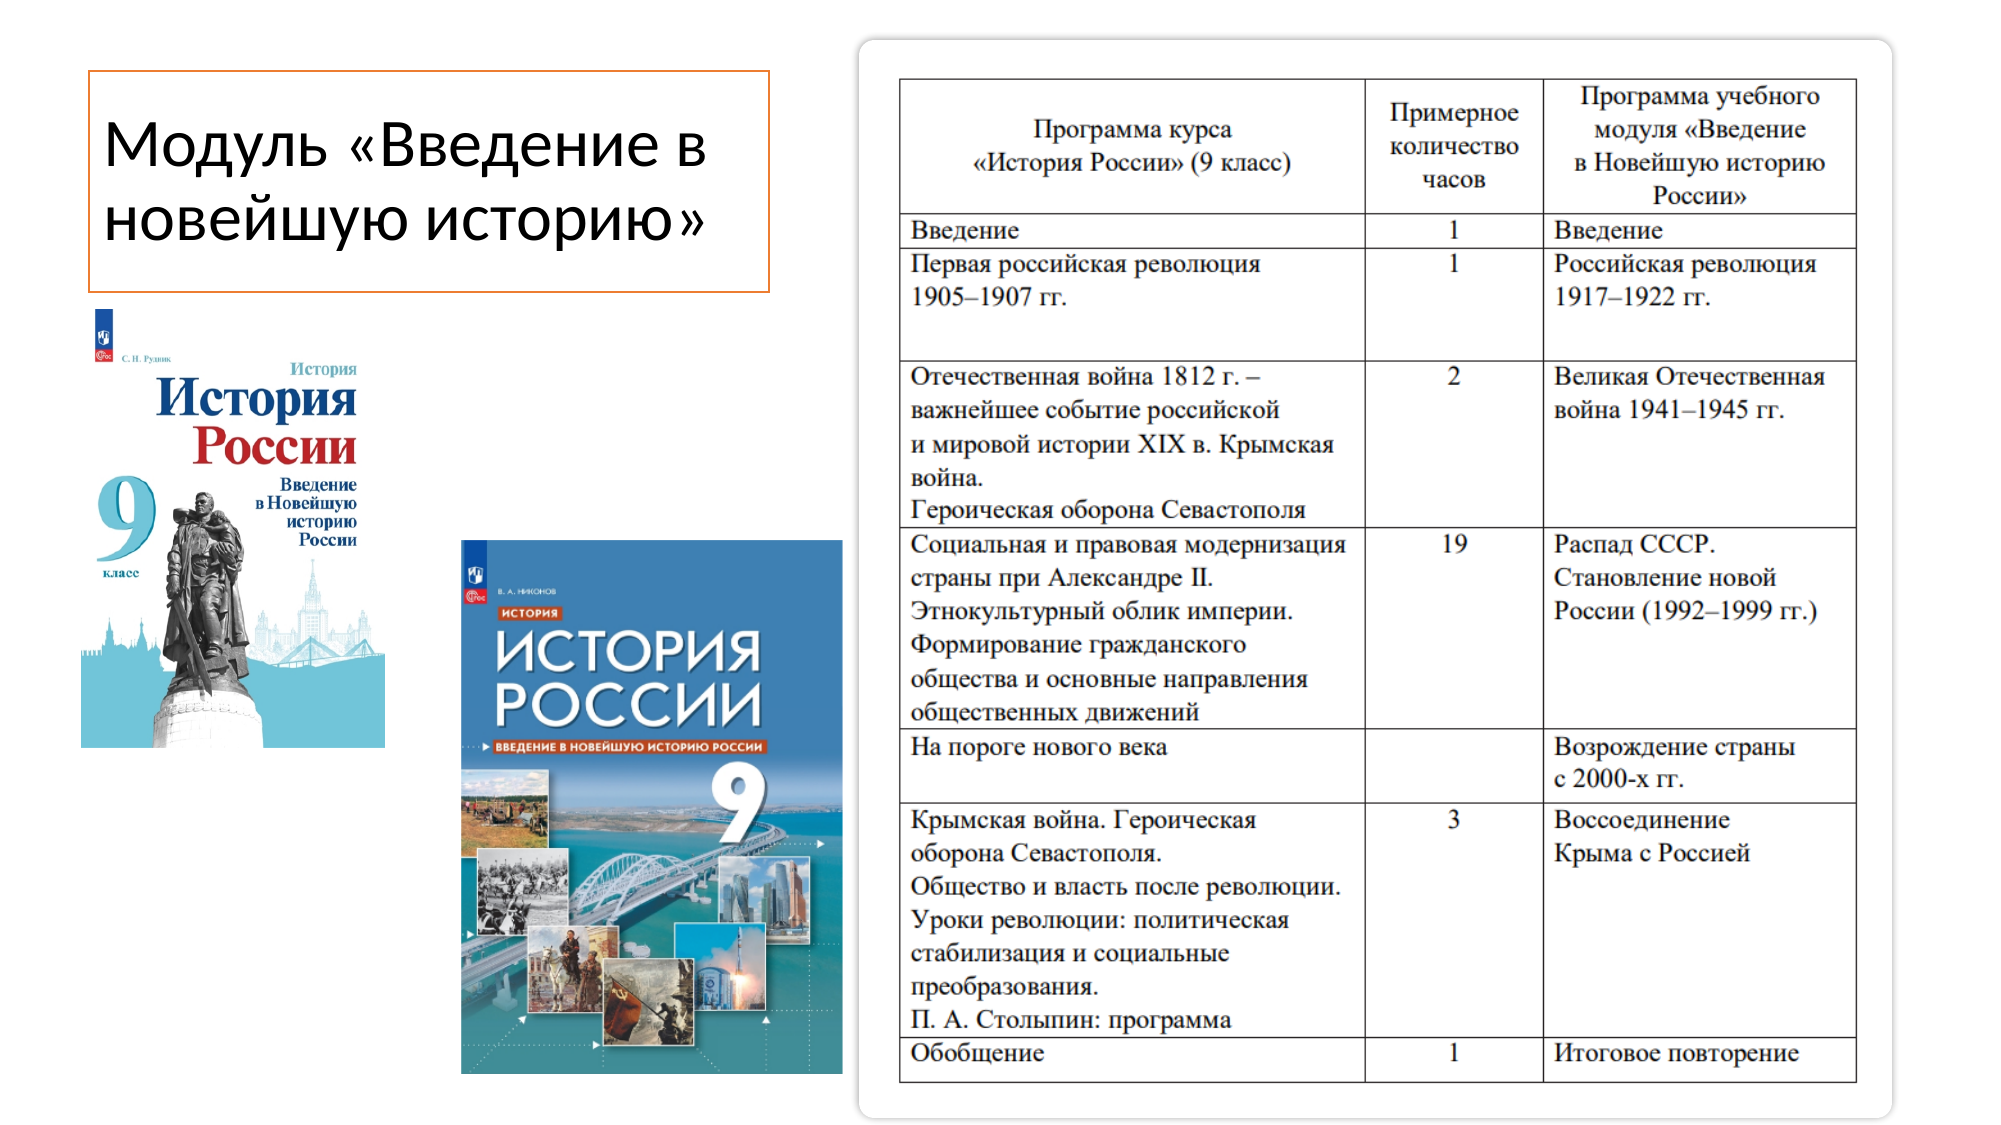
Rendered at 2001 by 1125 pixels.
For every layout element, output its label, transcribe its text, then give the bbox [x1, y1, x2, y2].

picture [889, 71, 1861, 1088]
title Модуль «Введение в новейшую историю» [88, 70, 770, 293]
picture [37, 294, 387, 750]
picture [459, 539, 846, 1074]
